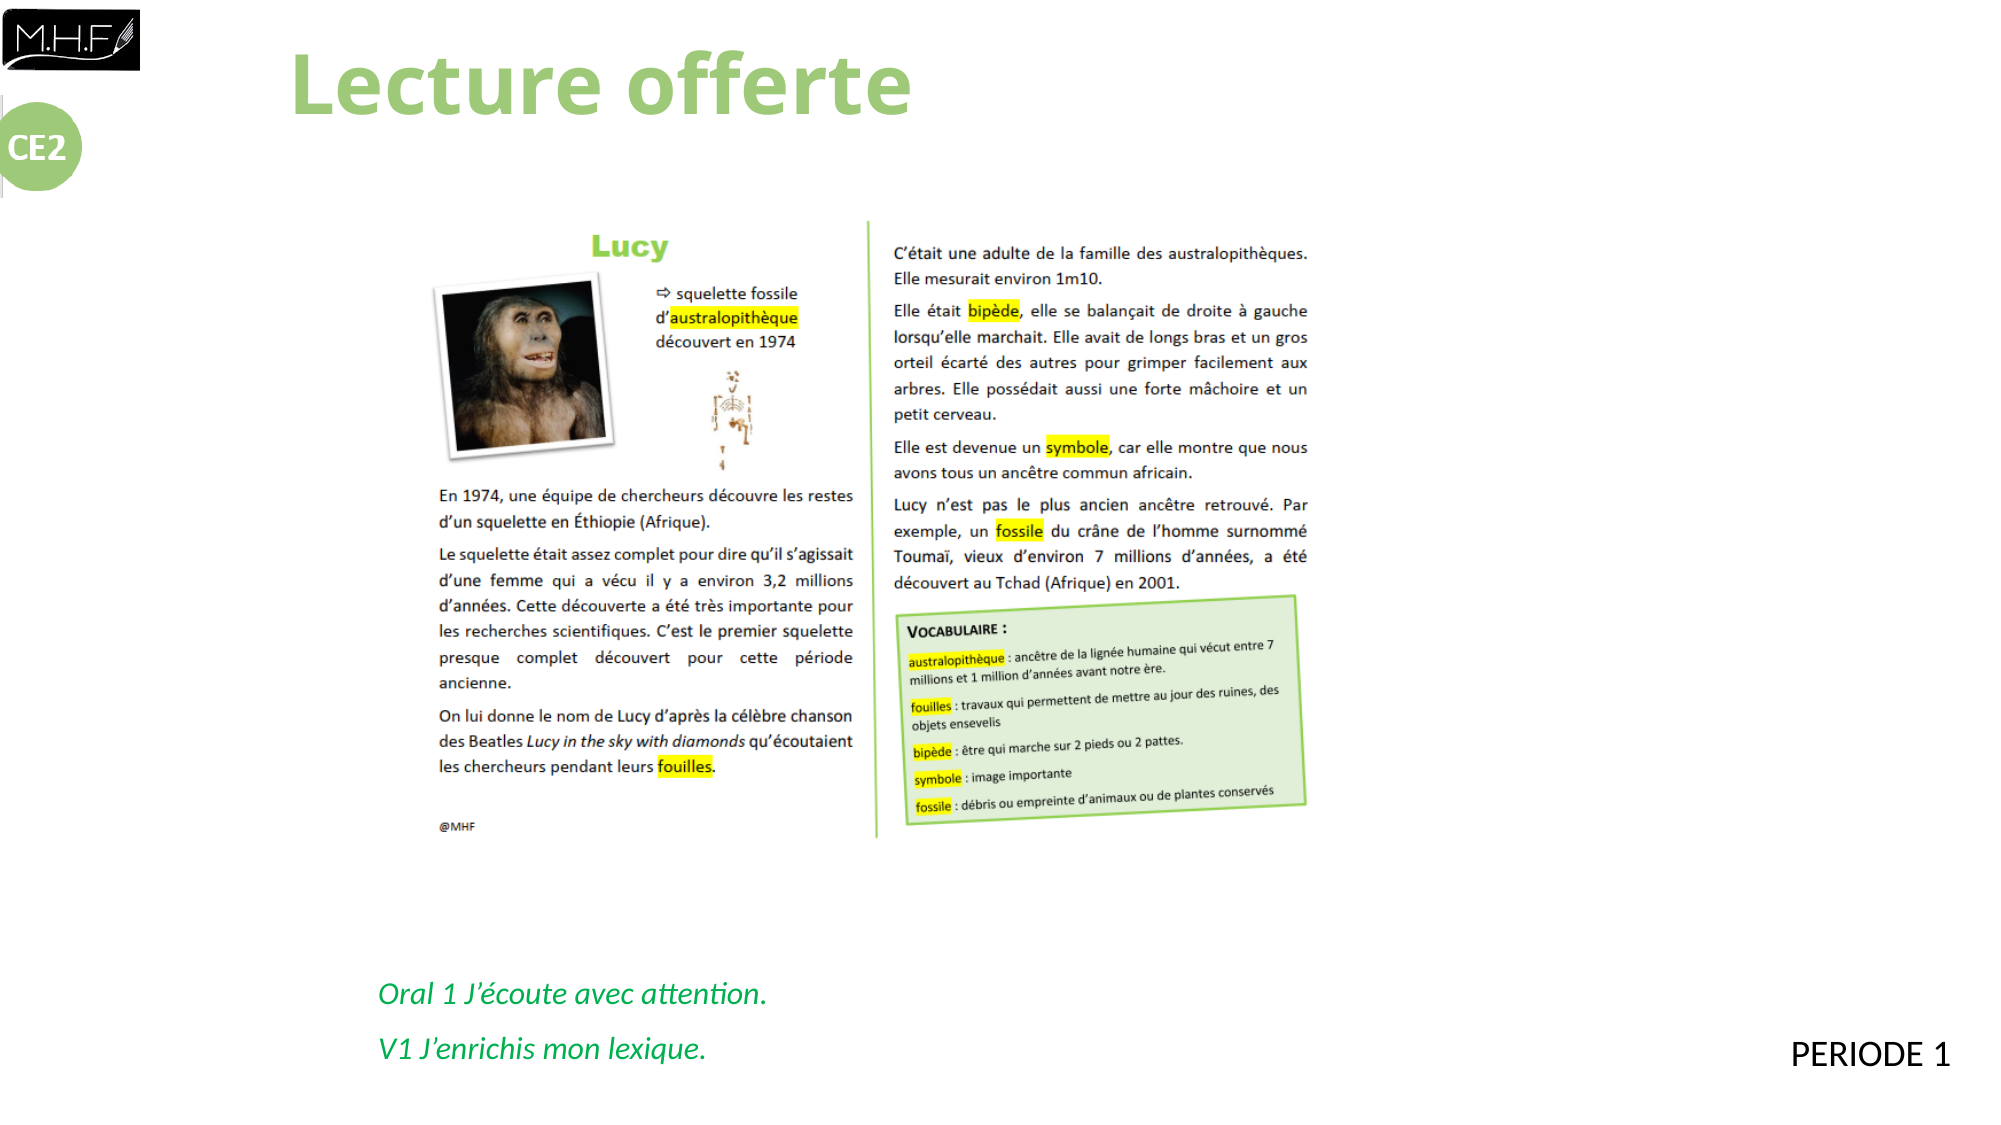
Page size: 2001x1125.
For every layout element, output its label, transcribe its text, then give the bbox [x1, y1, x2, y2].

picture [0, 7, 140, 74]
text_box PERIODE 1 [1362, 1021, 1967, 1082]
title Lecture offerte [273, 29, 1624, 146]
picture [418, 212, 1333, 856]
picture [0, 95, 87, 198]
text_box Oral 1 J’écoute avec attention. V1 J’enrichis mon lexique. [363, 969, 1665, 1074]
